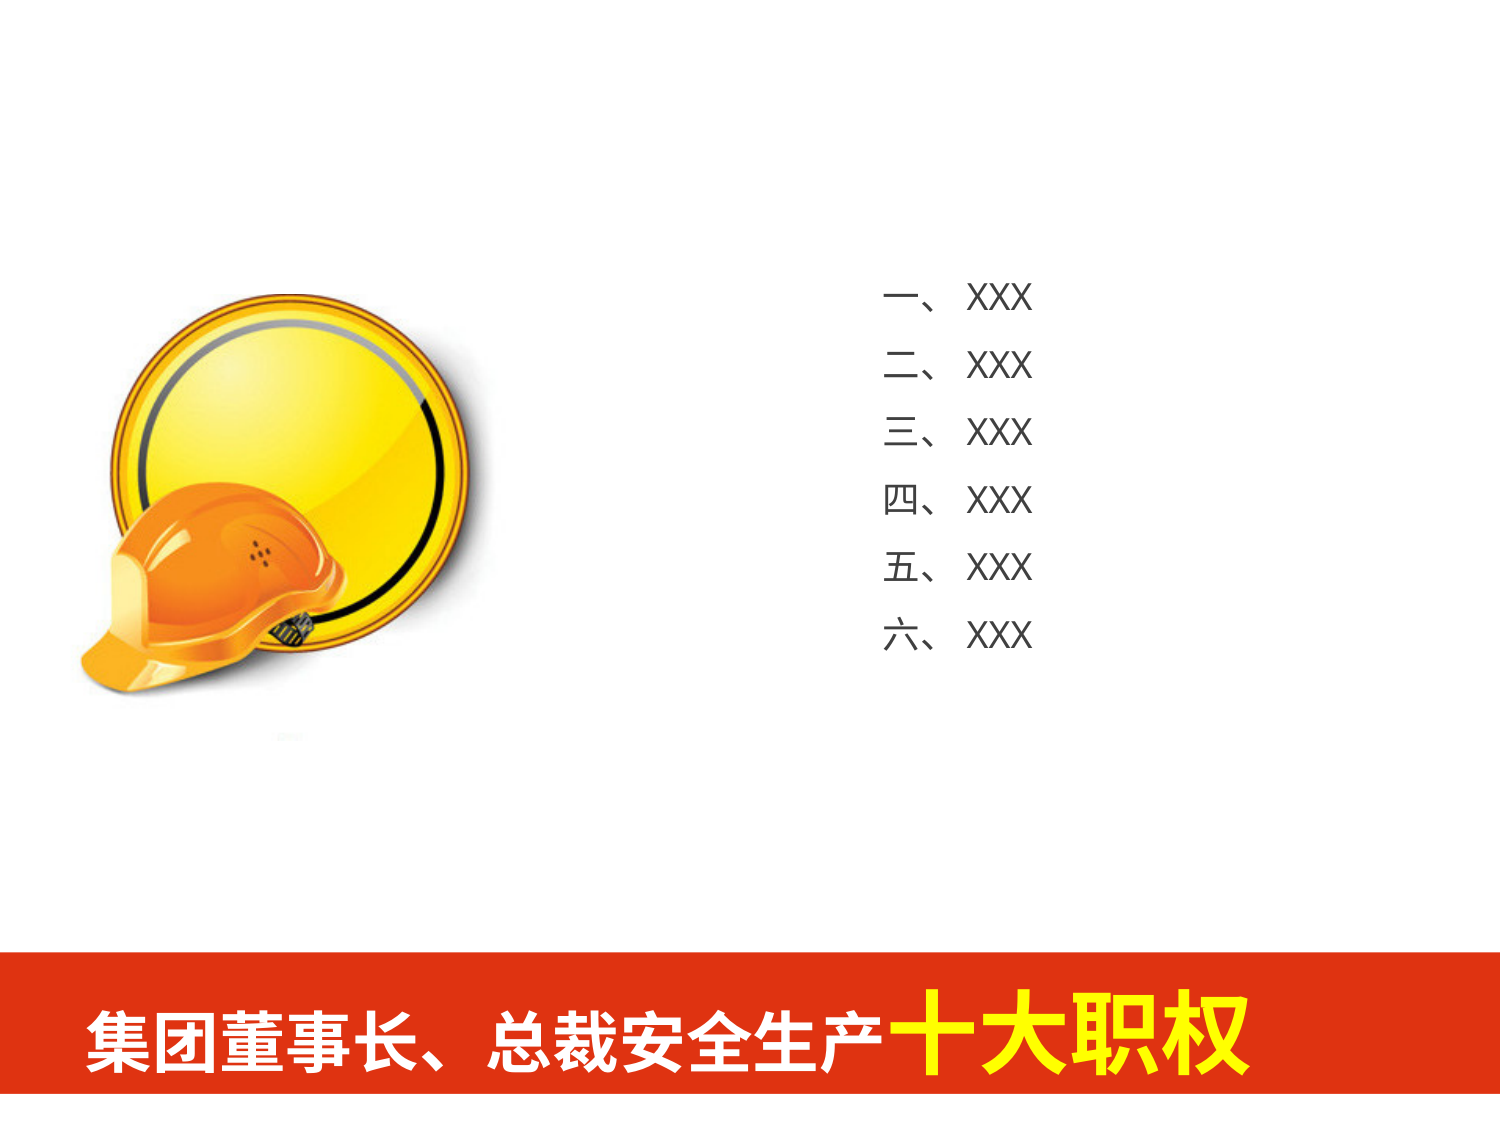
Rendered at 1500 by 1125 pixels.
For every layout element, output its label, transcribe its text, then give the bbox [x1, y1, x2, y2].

text_box 一、XXX 二、XXX 三、XXX 四、XXX 五、XXX 六、XXX [867, 243, 1048, 664]
picture [46, 294, 516, 741]
text_box 集团董事长、总裁安全生产十大职权 [70, 968, 1436, 1125]
